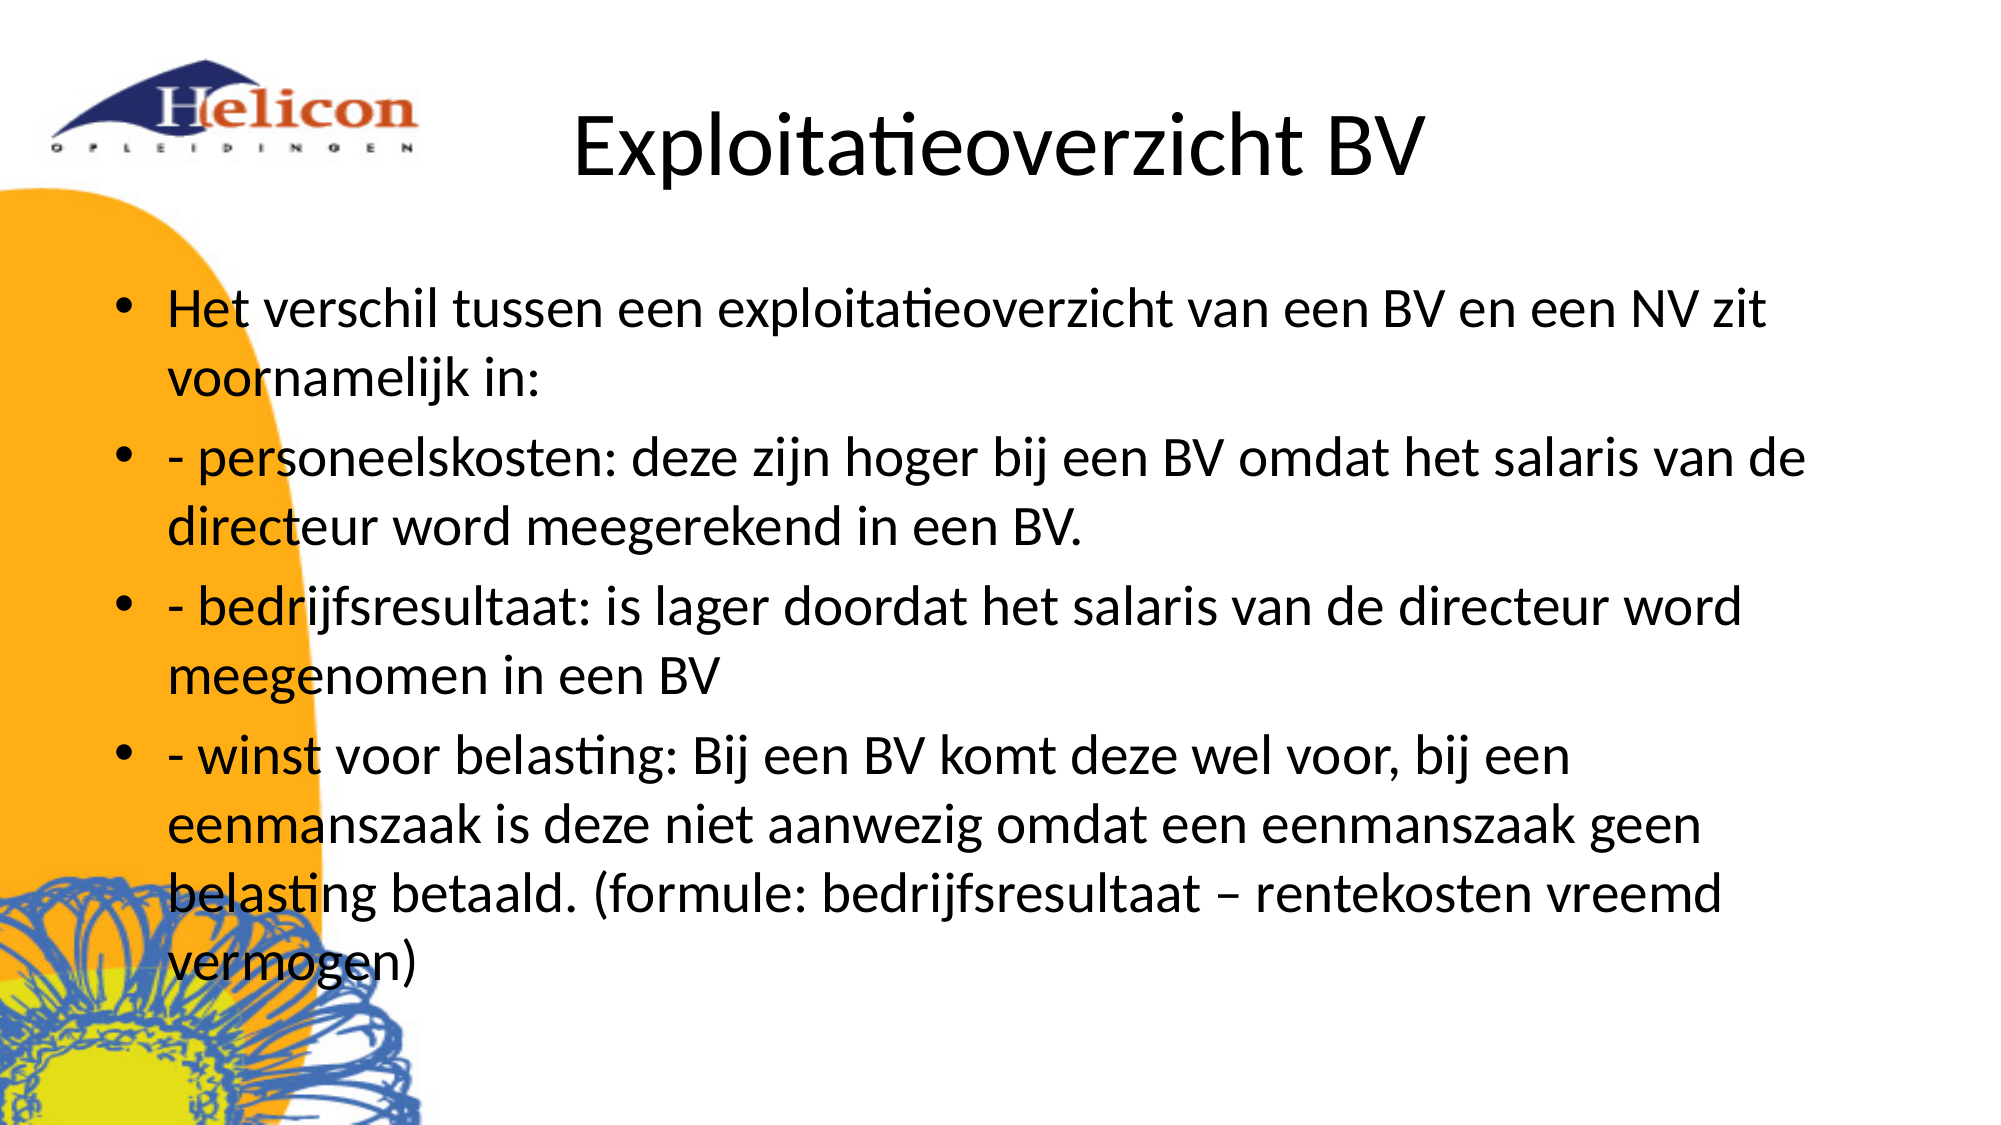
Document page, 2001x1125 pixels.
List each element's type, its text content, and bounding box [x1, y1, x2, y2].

title Exploitatieoverzicht BV [99, 45, 1900, 233]
picture [0, 0, 2001, 1125]
list Het verschil tussen een exploitatieoverzicht van een BV en een NV zit voornamelijk in: - personeelskosten: deze zijn hoger bij een BV omdat het salaris van de directeur word meegerekend in een BV. - bedrijfsresultaat: is lager doordat het salaris van de directeur word meegenomen in een BV - winst voor belasting: Bij een BV komt deze wel voor, bij een eenmanszaak is deze niet aanwezig omdat een eenmanszaak geen belasting betaald. (formule: bedrijfsresultaat – rentekosten vreemd vermogen) [99, 262, 1900, 1005]
